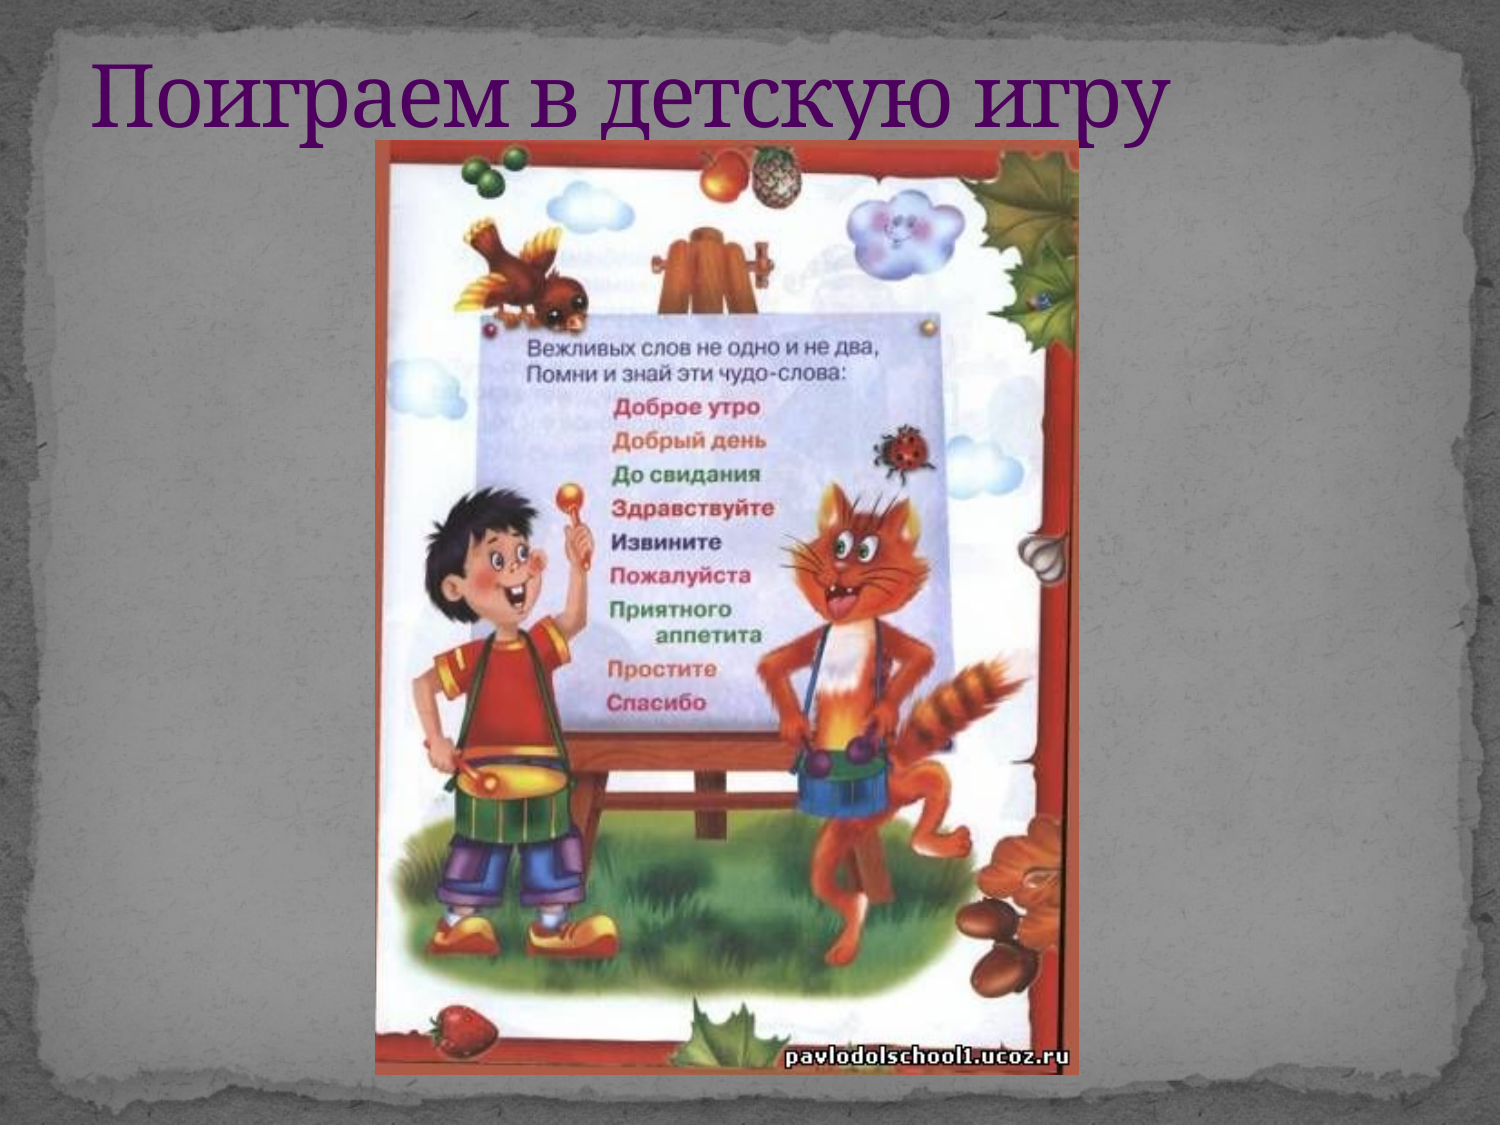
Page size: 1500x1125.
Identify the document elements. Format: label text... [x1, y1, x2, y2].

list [377, 143, 1077, 1072]
title Поиграем в детскую игру [74, 24, 1425, 153]
